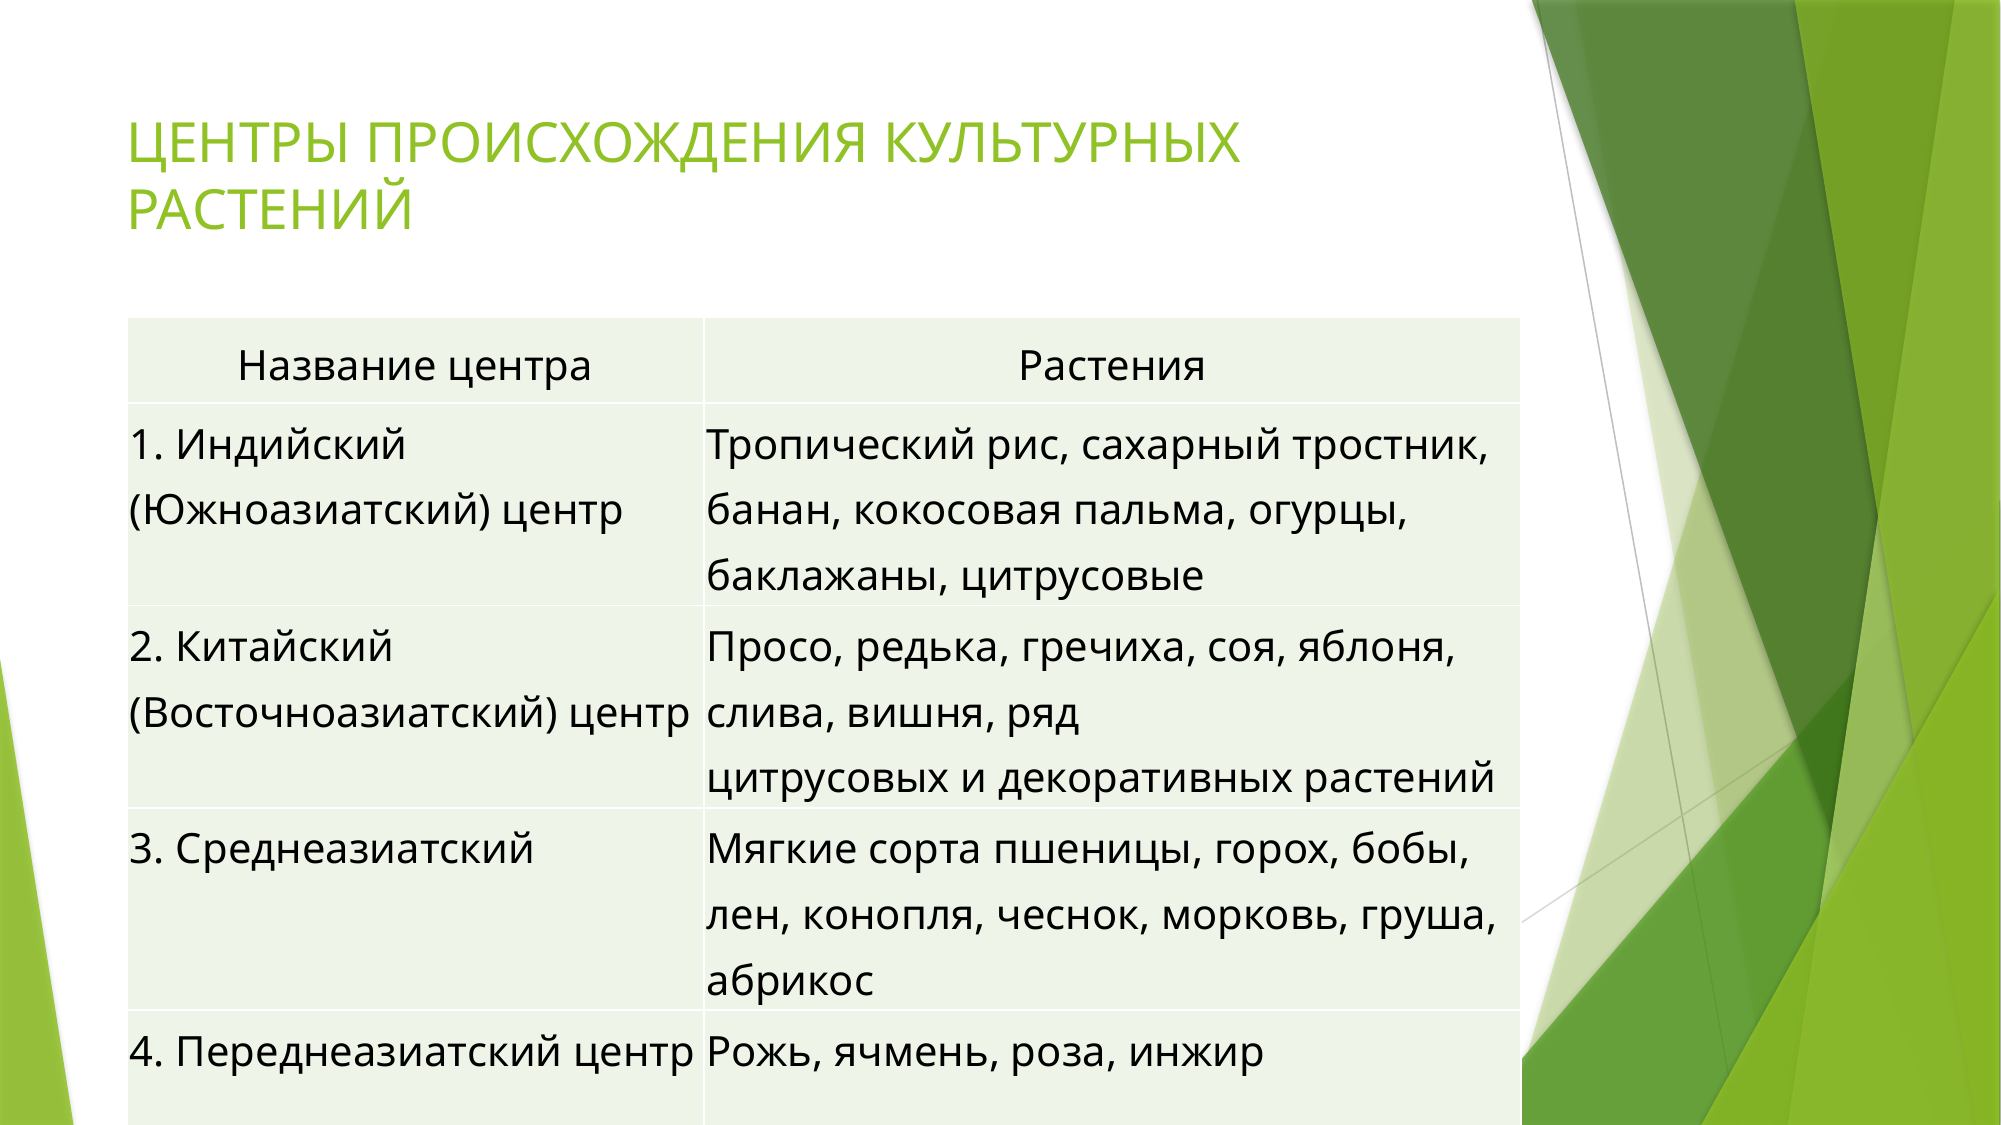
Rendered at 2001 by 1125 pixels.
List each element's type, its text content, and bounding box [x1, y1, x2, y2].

table_cell Тропический рис, сахарный тростник, банан, кокосовая пальма, огурцы, баклажаны, цитрусовые [705, 404, 1520, 605]
table_cell 3. Среднеазиатский [128, 809, 703, 1009]
table_cell Рожь, ячмень, роза, инжир [705, 1011, 1520, 1125]
table_cell Просо, редька, гречиха, соя, яблоня, слива, вишня, ряд цитрусовых и декоративных растений [705, 606, 1520, 807]
table_cell 2. Китайский (Восточноазиатский) центр [128, 606, 703, 807]
table_header Растения [705, 318, 1520, 402]
table_cell 4. Переднеазиатский центр [128, 1011, 703, 1125]
table_cell 1. Индийский (Южноазиатский) центр [128, 404, 703, 605]
table_header Название центра [128, 318, 703, 402]
title Центры происхождения культурных растений [111, 99, 1522, 317]
table_cell Мягкие сорта пшеницы, горох, бобы, лен, конопля, чеснок, морковь, груша, абрикос [705, 809, 1520, 1009]
